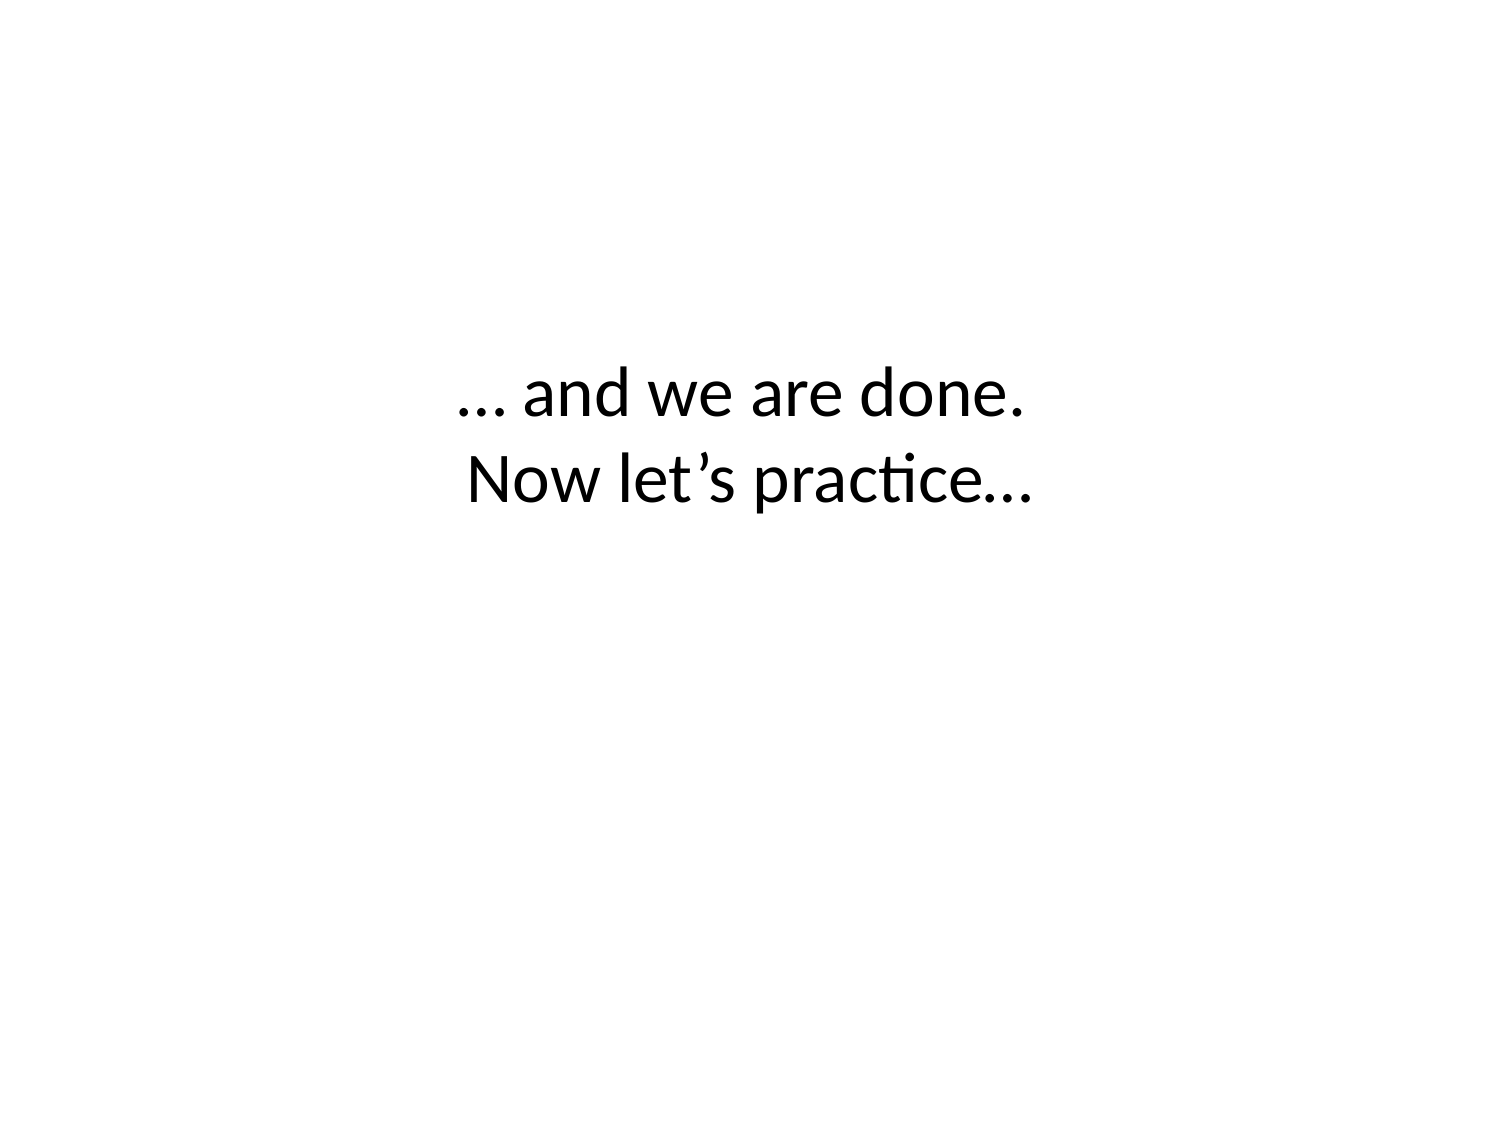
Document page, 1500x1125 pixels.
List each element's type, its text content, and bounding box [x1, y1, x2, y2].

title … and we are done. Now let’s practice… [75, 337, 1425, 525]
